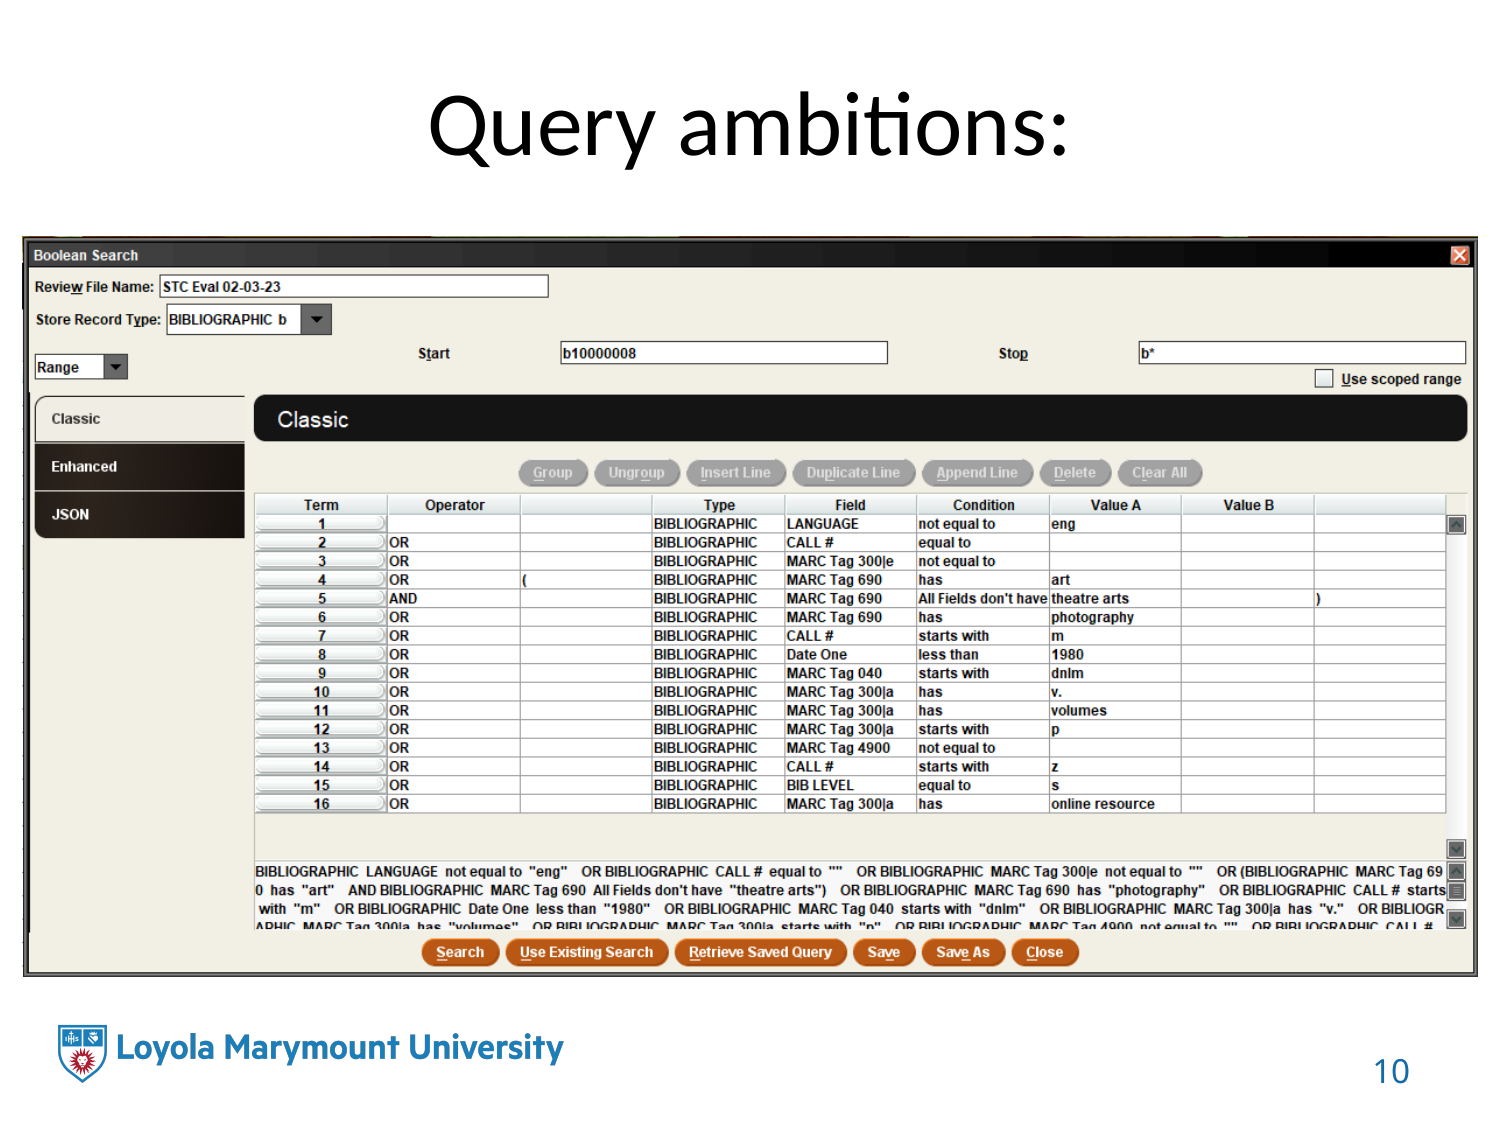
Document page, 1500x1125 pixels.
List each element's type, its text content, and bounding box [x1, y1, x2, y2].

title Query ambitions: [41, 25, 1459, 213]
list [22, 236, 1478, 977]
slide_number 10 [1074, 1042, 1425, 1103]
